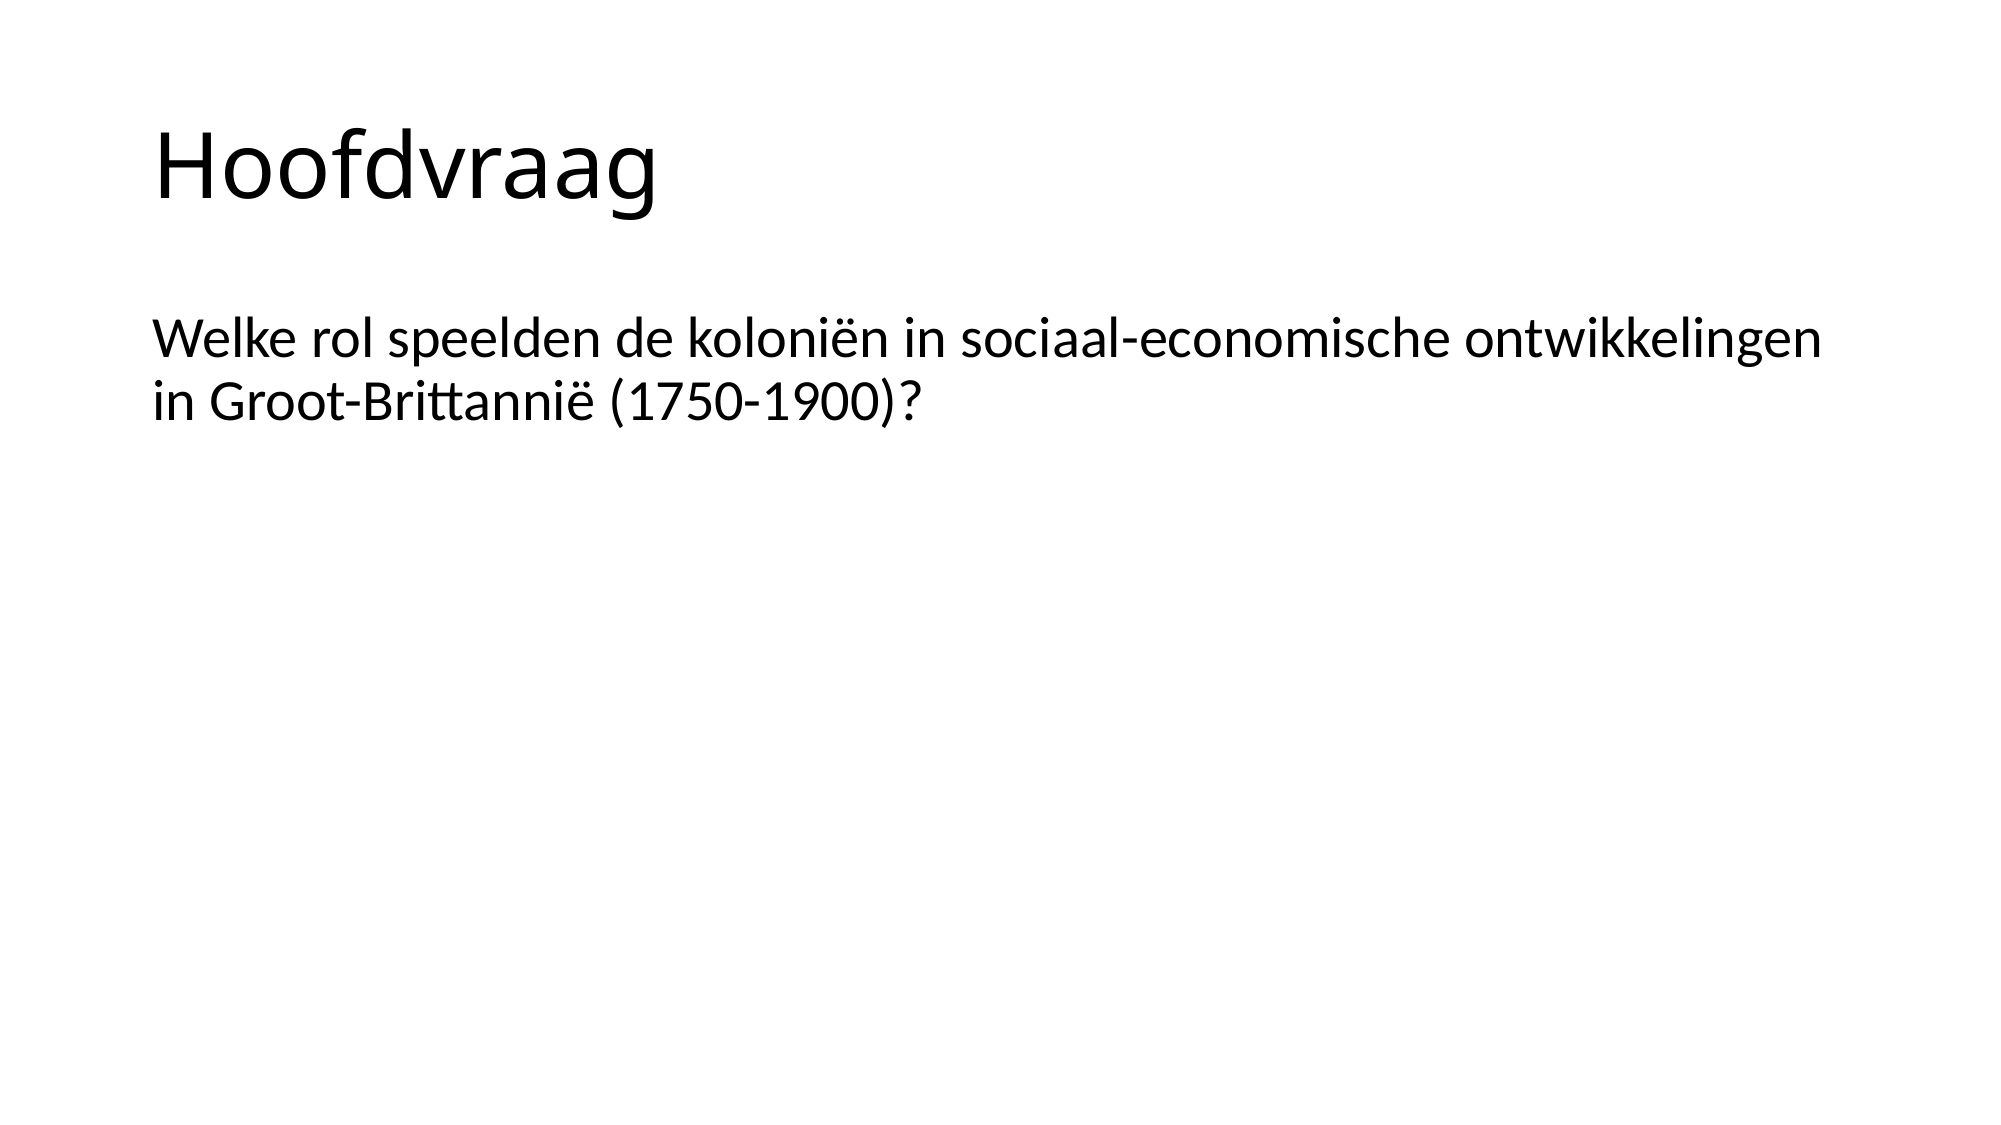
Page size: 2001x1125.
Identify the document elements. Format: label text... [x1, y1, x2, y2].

list Welke rol speelden de koloniën in sociaal-economische ontwikkelingen in Groot-Brittannië (1750-1900)? [137, 299, 1863, 1014]
title Hoofdvraag [137, 59, 1863, 278]
